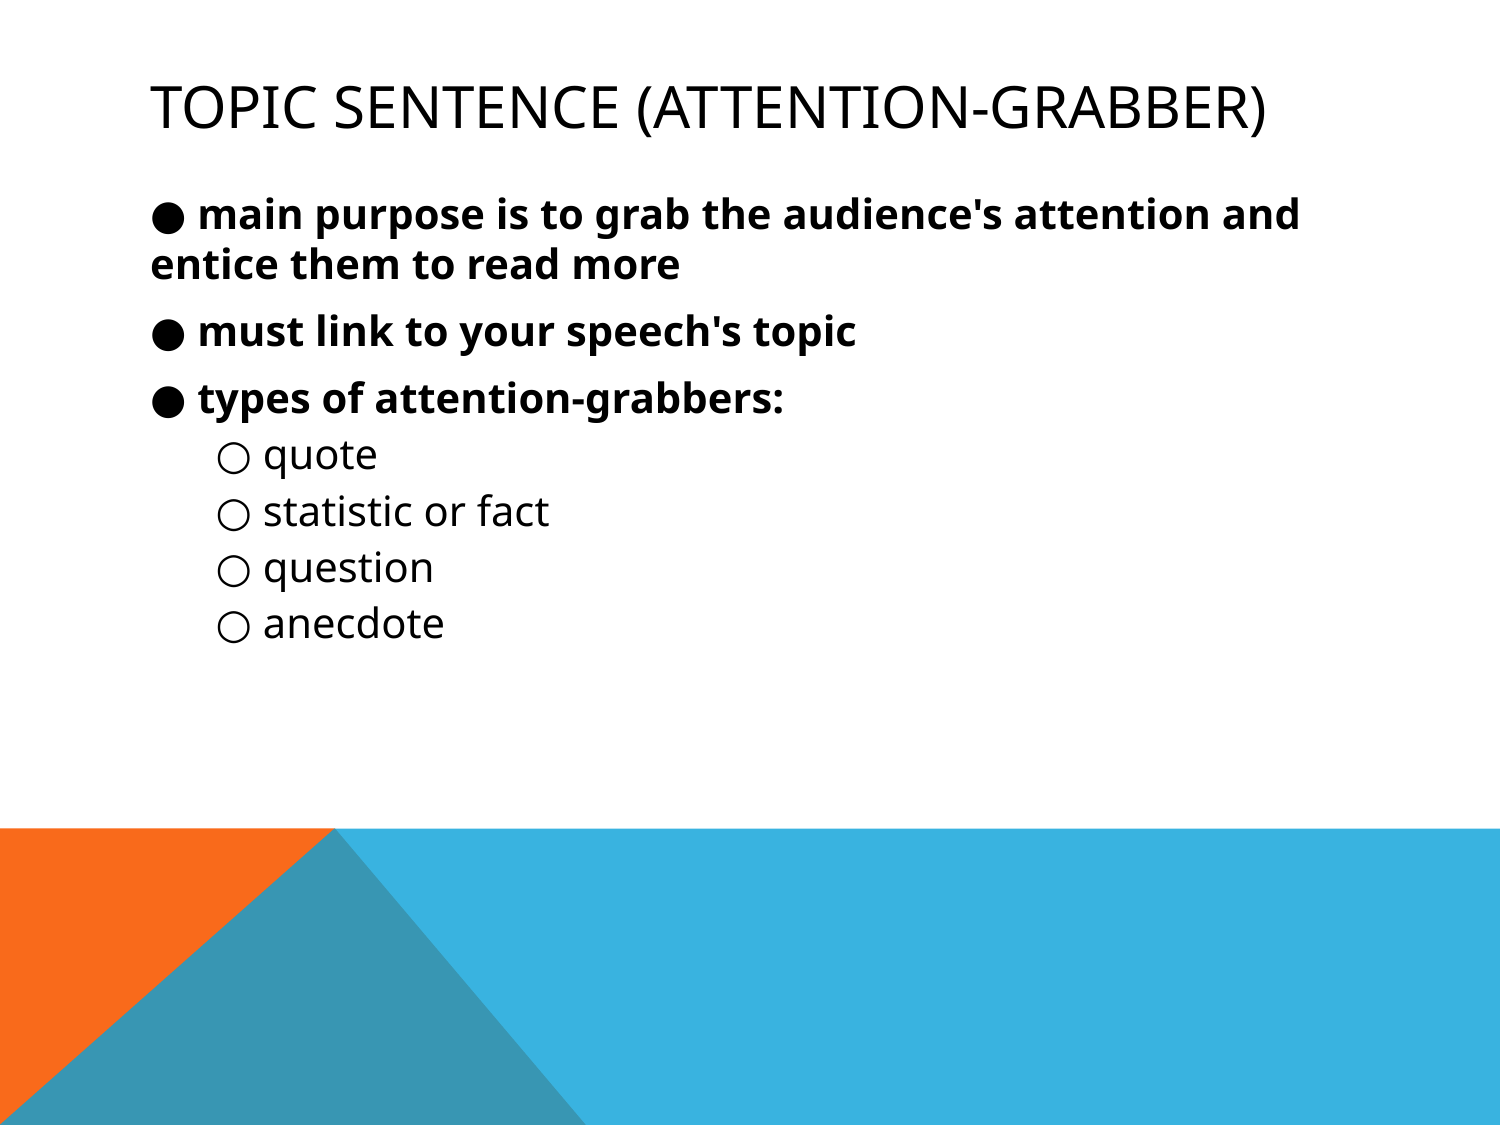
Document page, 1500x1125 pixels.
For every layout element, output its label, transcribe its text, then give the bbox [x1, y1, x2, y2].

title Topic Sentence (Attention-Grabber) [135, 60, 1369, 150]
list ● main purpose is to grab the audience's attention and entice them to read more ● must link to your speech's topic ● types of attention-grabbers: ○ quote ○ statistic or fact ○ question ○ anecdote [135, 180, 1369, 768]
